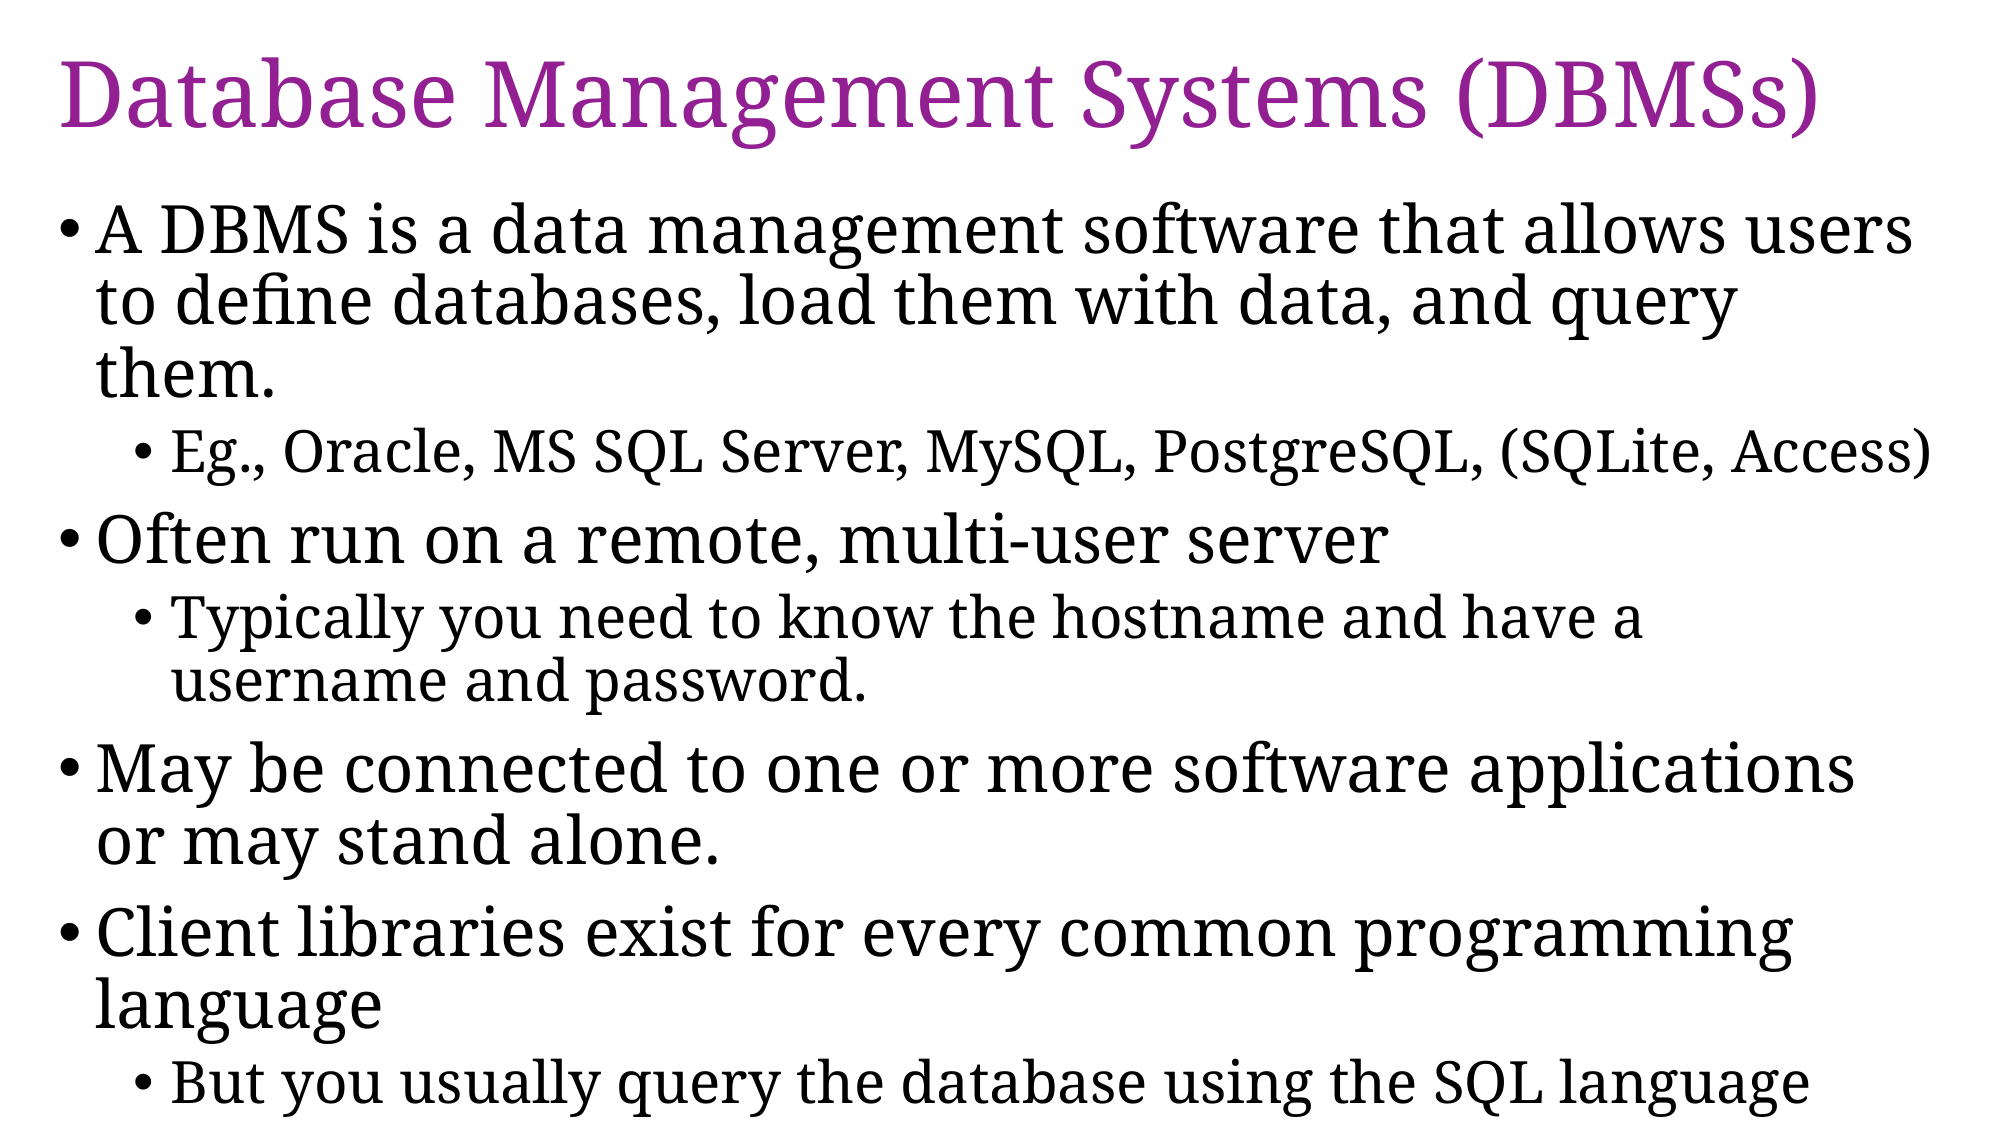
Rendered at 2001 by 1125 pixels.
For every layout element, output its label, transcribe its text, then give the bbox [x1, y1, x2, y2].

title Database Management Systems (DBMSs) [43, 25, 1953, 171]
list A DBMS is a data management software that allows users to define databases, load them with data, and query them. Eg., Oracle, MS SQL Server, MySQL, PostgreSQL, (SQLite, Access) Often run on a remote, multi-user server Typically you need to know the hostname and have a username and password. May be connected to one or more software applications or may stand alone. Client libraries exist for every common programming language But you usually query the database using the SQL language You purchase/download a DBMS, then use it to create your own databases. [43, 188, 1953, 1106]
